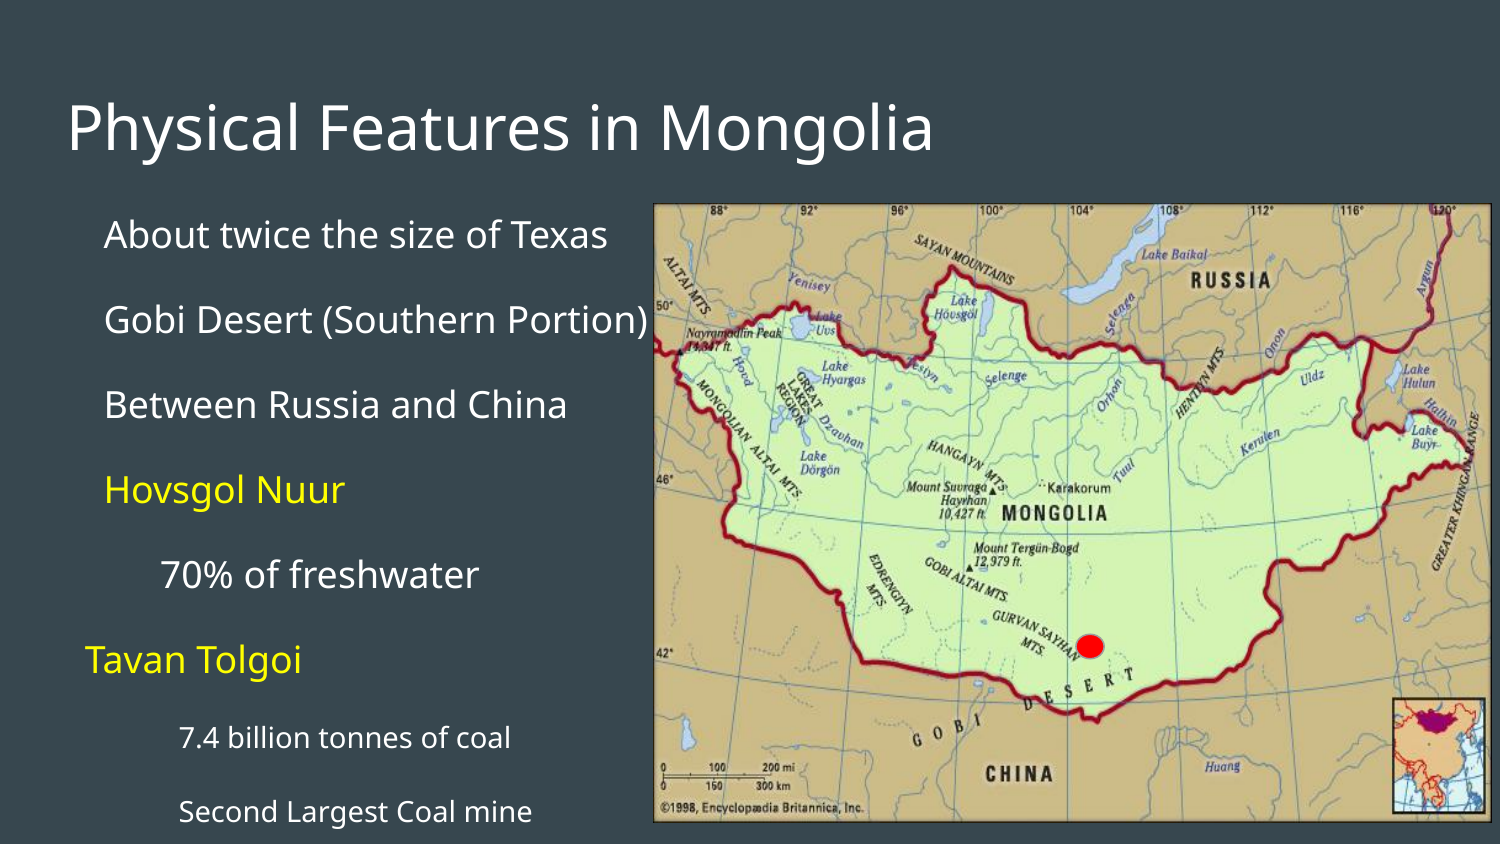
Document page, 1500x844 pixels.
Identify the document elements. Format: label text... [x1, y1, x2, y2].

picture [652, 203, 1492, 824]
list About twice the size of Texas Gobi Desert (Southern Portion) Between Russia and China Hovsgol Nuur 70% of freshwater Tavan Tolgoi 7.4 billion tonnes of coal Second Largest Coal mine [51, 189, 1449, 750]
title Physical Features in Mongolia [51, 72, 1449, 167]
